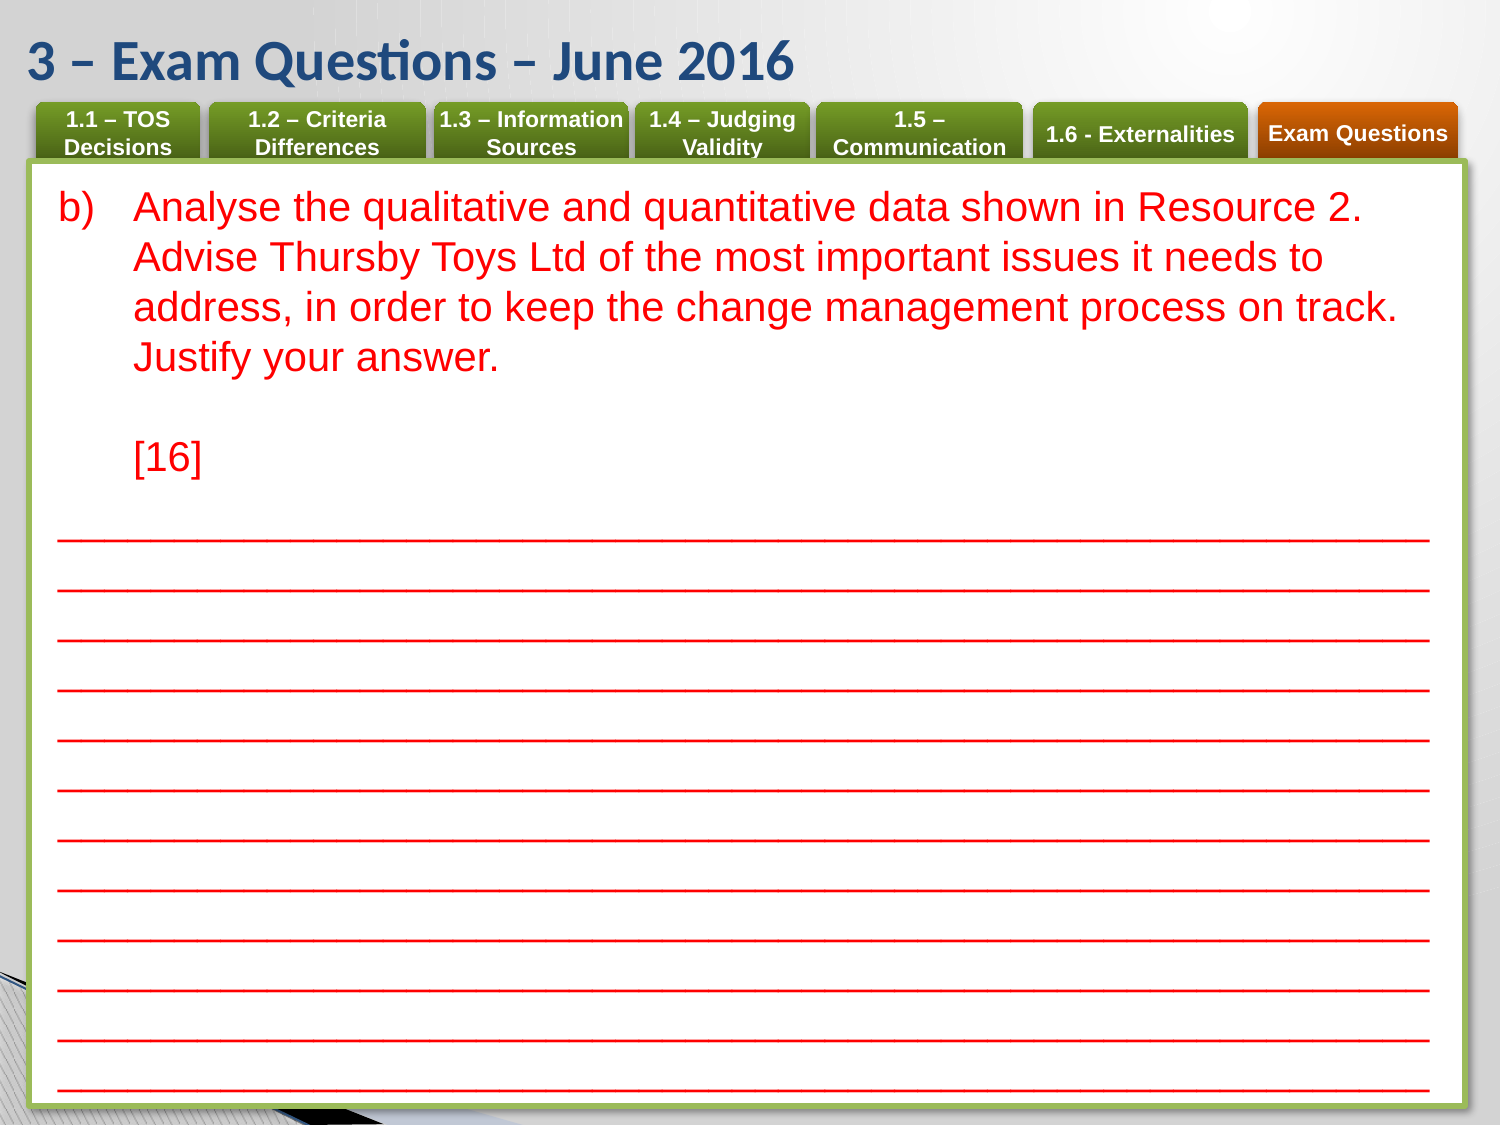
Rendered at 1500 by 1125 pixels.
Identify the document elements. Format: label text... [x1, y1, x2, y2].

title 3 – Exam Questions – June 2016 [11, 11, 1465, 102]
text_box Analyse the qualitative and quantitative data shown in Resource 2. Advise Thursby Toys Ltd of the most important issues it needs to address, in order to keep the change management process on track. Justify your answer. [16] __________________________________________________________________________________________________________________________________________________________________________________________________________________________________________________________________________________________________________________________________________________________________________________________________________________________________________________________________________________________________________________________________________________________________________________________________________________________________________________________________________________________________________________________________________________________________________________________________________________________________________________________ [41, 172, 1447, 1125]
